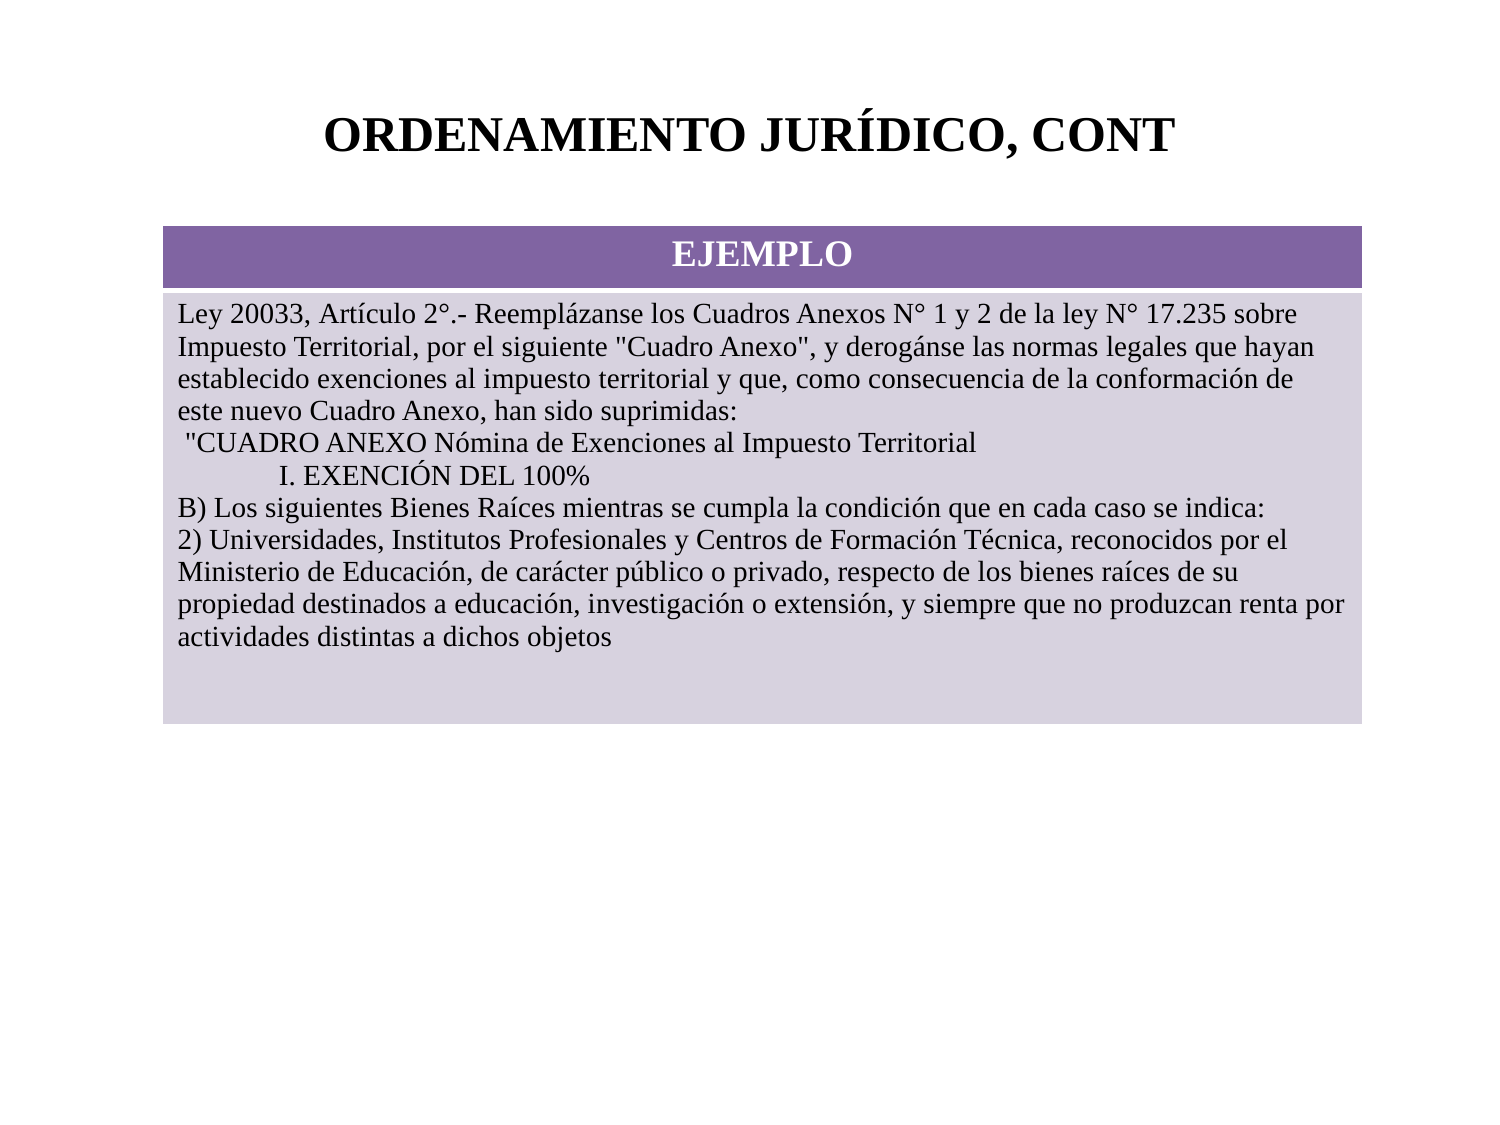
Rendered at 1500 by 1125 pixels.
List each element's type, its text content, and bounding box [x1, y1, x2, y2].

table_cell Ley 20033, Artículo 2°.- Reemplázanse los Cuadros Anexos N° 1 y 2 de la ley N° 17.235 sobre Impuesto Territorial, por el siguiente "Cuadro Anexo", y derogánse las normas legales que hayan establecido exenciones al impuesto territorial y que, como consecuencia de la conformación de este nuevo Cuadro Anexo, han sido suprimidas: "CUADRO ANEXO Nómina de Exenciones al Impuesto Territorial I. EXENCIÓN DEL 100% B) Los siguientes Bienes Raíces mientras se cumpla la condición que en cada caso se indica: 2) Universidades, Institutos Profesionales y Centros de Formación Técnica, reconocidos por el Ministerio de Educación, de carácter público o privado, respecto de los bienes raíces de su propiedad destinados a educación, investigación o extensión, y siempre que no produzcan renta por actividades distintas a dichos objetos [163, 293, 1362, 724]
title ORDENAMIENTO JURÍDICO, CONT [112, 75, 1388, 188]
table_header EJEMPLO [163, 226, 1362, 288]
